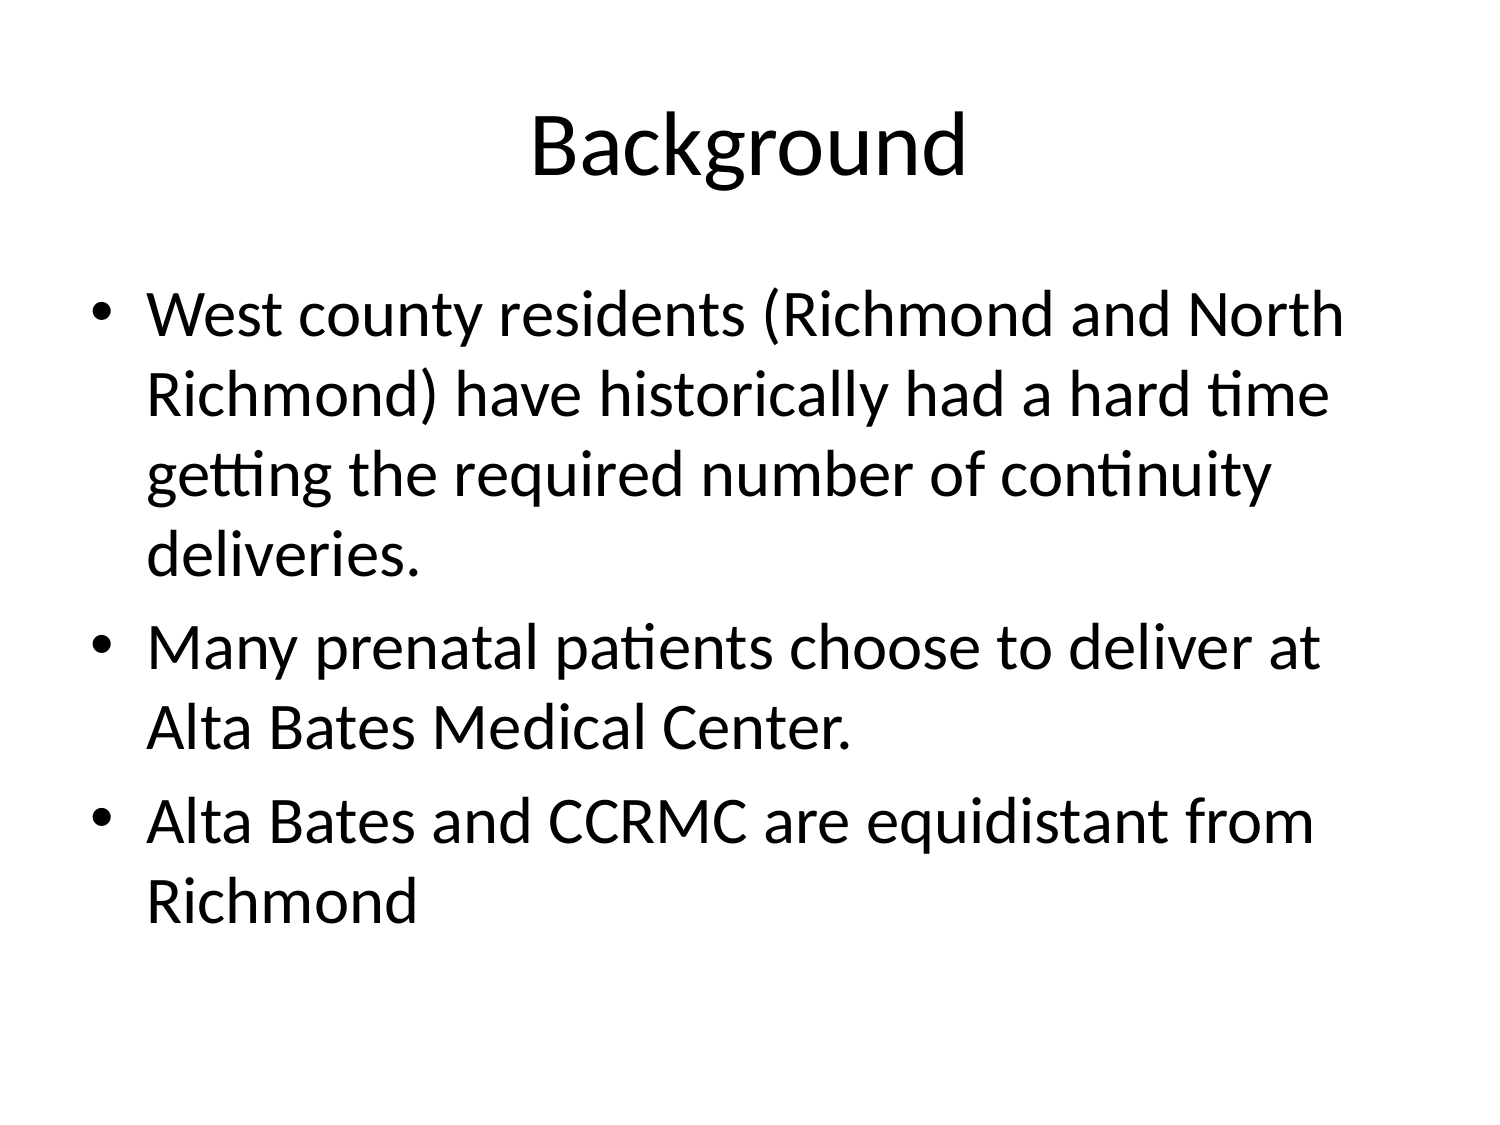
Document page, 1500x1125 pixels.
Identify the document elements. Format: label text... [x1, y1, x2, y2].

title Background [75, 45, 1425, 233]
list West county residents (Richmond and North Richmond) have historically had a hard time getting the required number of continuity deliveries. Many prenatal patients choose to deliver at Alta Bates Medical Center. Alta Bates and CCRMC are equidistant from Richmond [75, 262, 1425, 1005]
